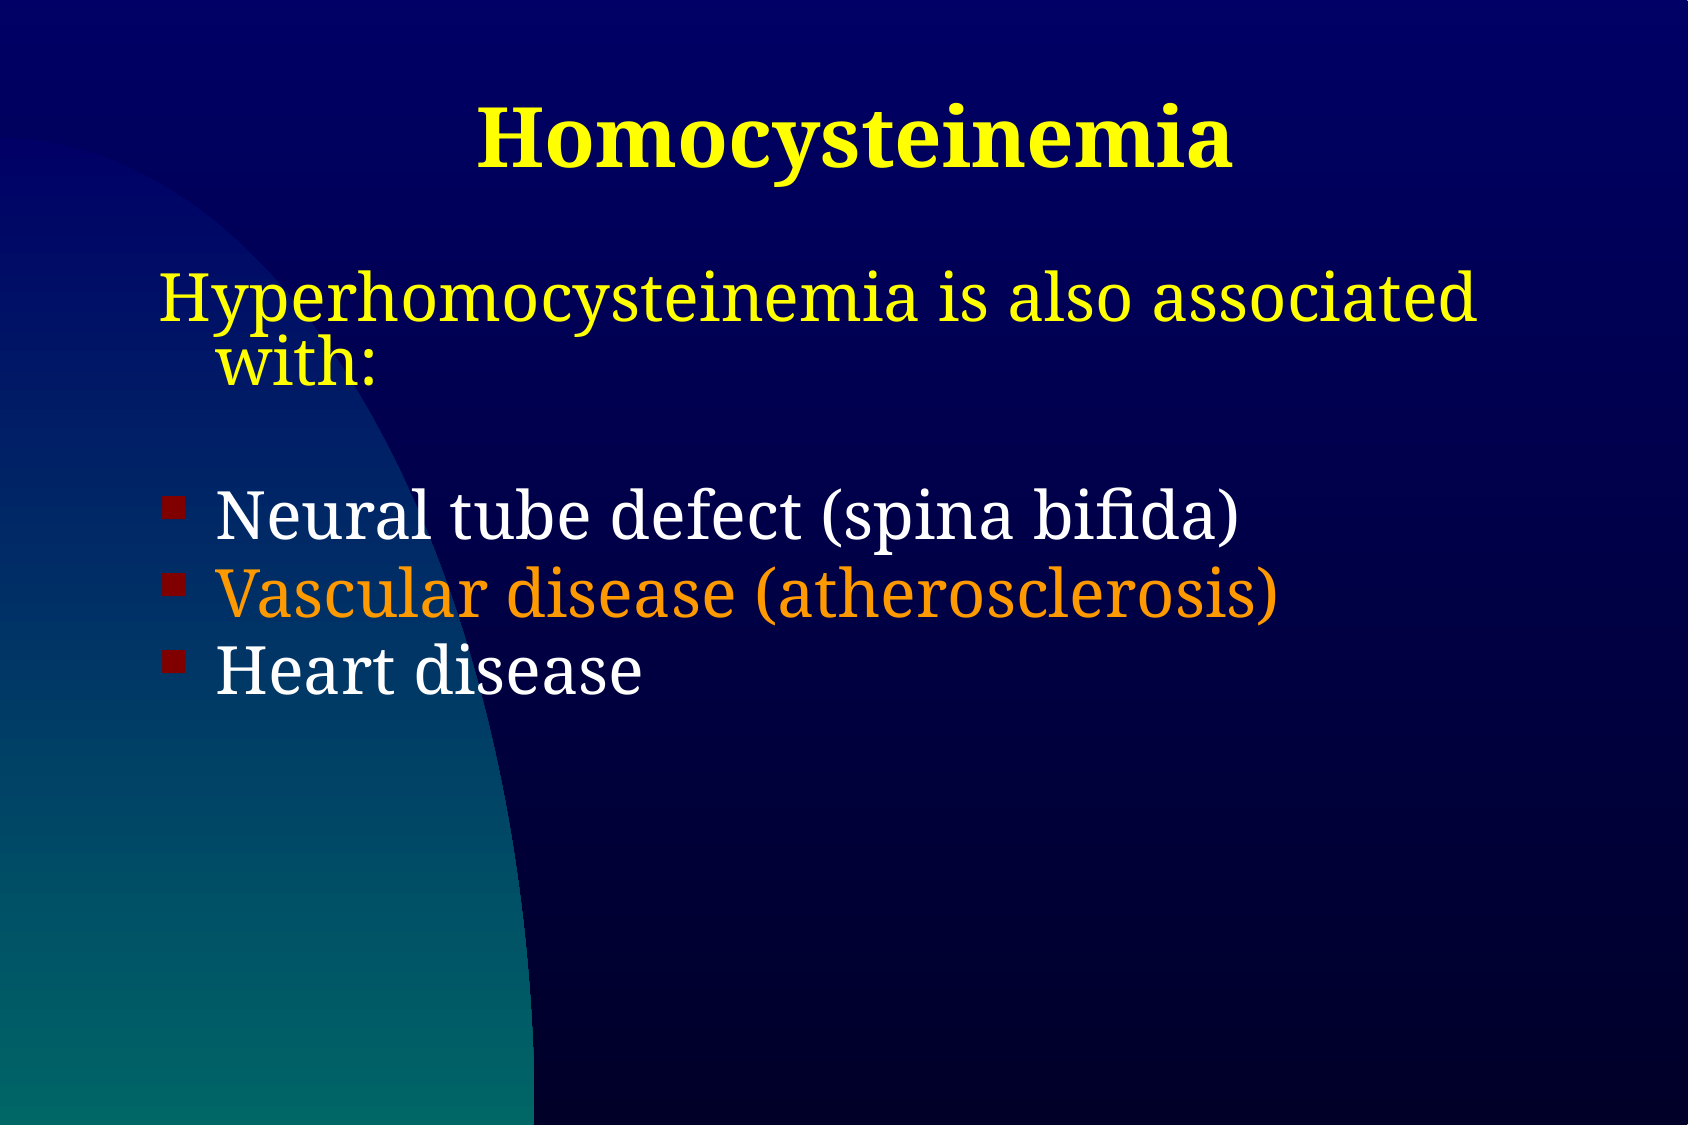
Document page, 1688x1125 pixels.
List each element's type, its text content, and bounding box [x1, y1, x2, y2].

list Hyperhomocysteinemia is also associated with: Neural tube defect (spina bifida) Vascular disease (atherosclerosis) Heart disease [143, 262, 1575, 950]
title Homocysteinemia [181, 87, 1532, 205]
